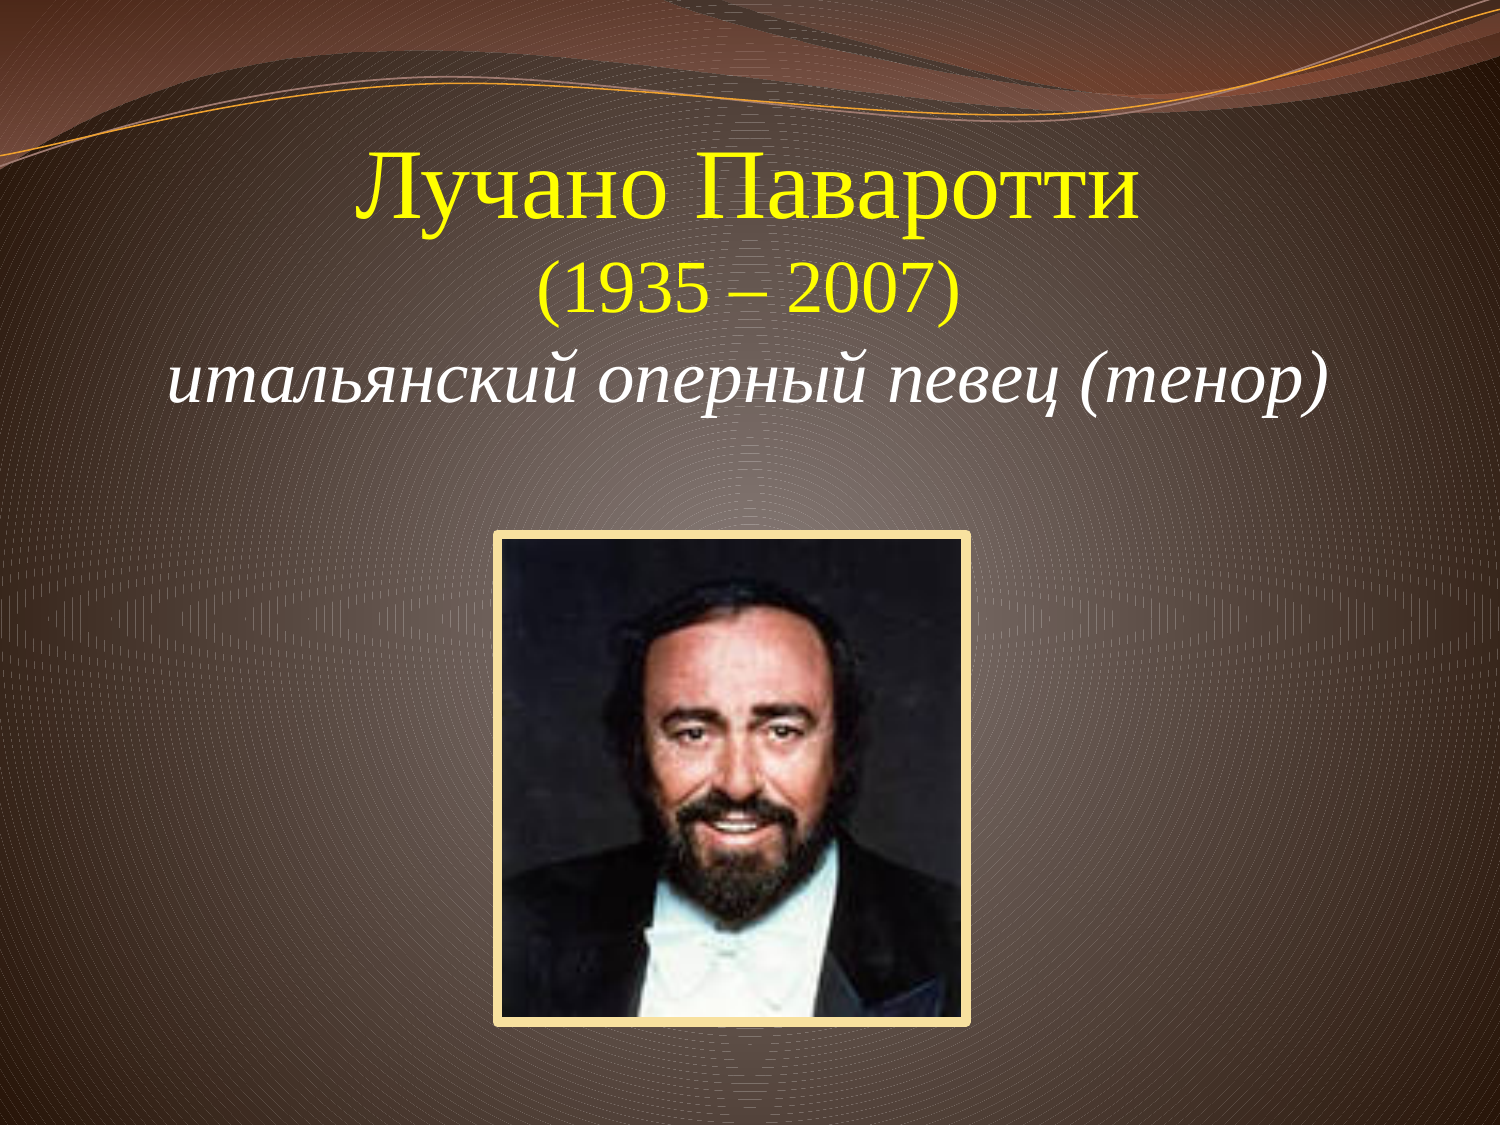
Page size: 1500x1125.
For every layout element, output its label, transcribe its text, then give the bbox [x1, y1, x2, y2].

title Лучано Паваротти (1935 – 2007) итальянский оперный певец (тенор) [53, 101, 1447, 778]
picture [501, 538, 962, 1018]
